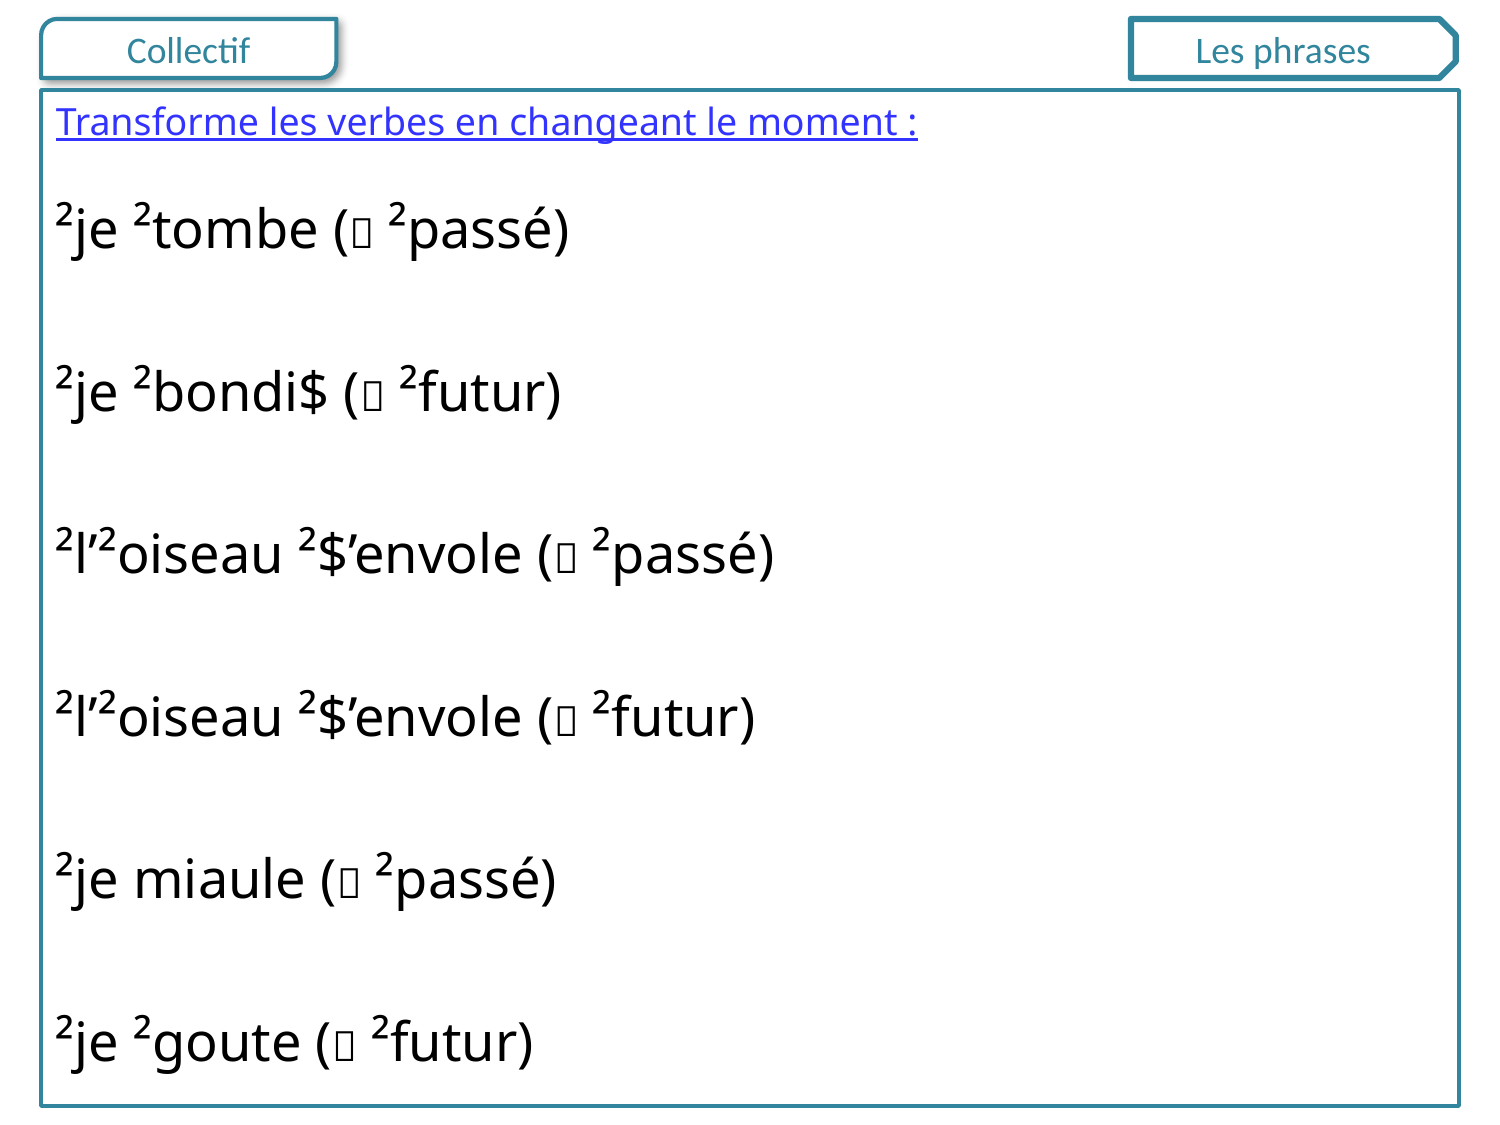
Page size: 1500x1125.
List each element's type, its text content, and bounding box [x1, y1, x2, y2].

list Les phrases [1130, 19, 1438, 79]
list ²je ²tombe ( ²passé) ²je ²bondi$ ( ²futur) ²l’²oiseau ²$’envole ( ²passé) ²l’²oiseau ²$’envole ( ²futur) ²je miaule ( ²passé) ²je ²goute ( ²futur) [41, 90, 1459, 1106]
